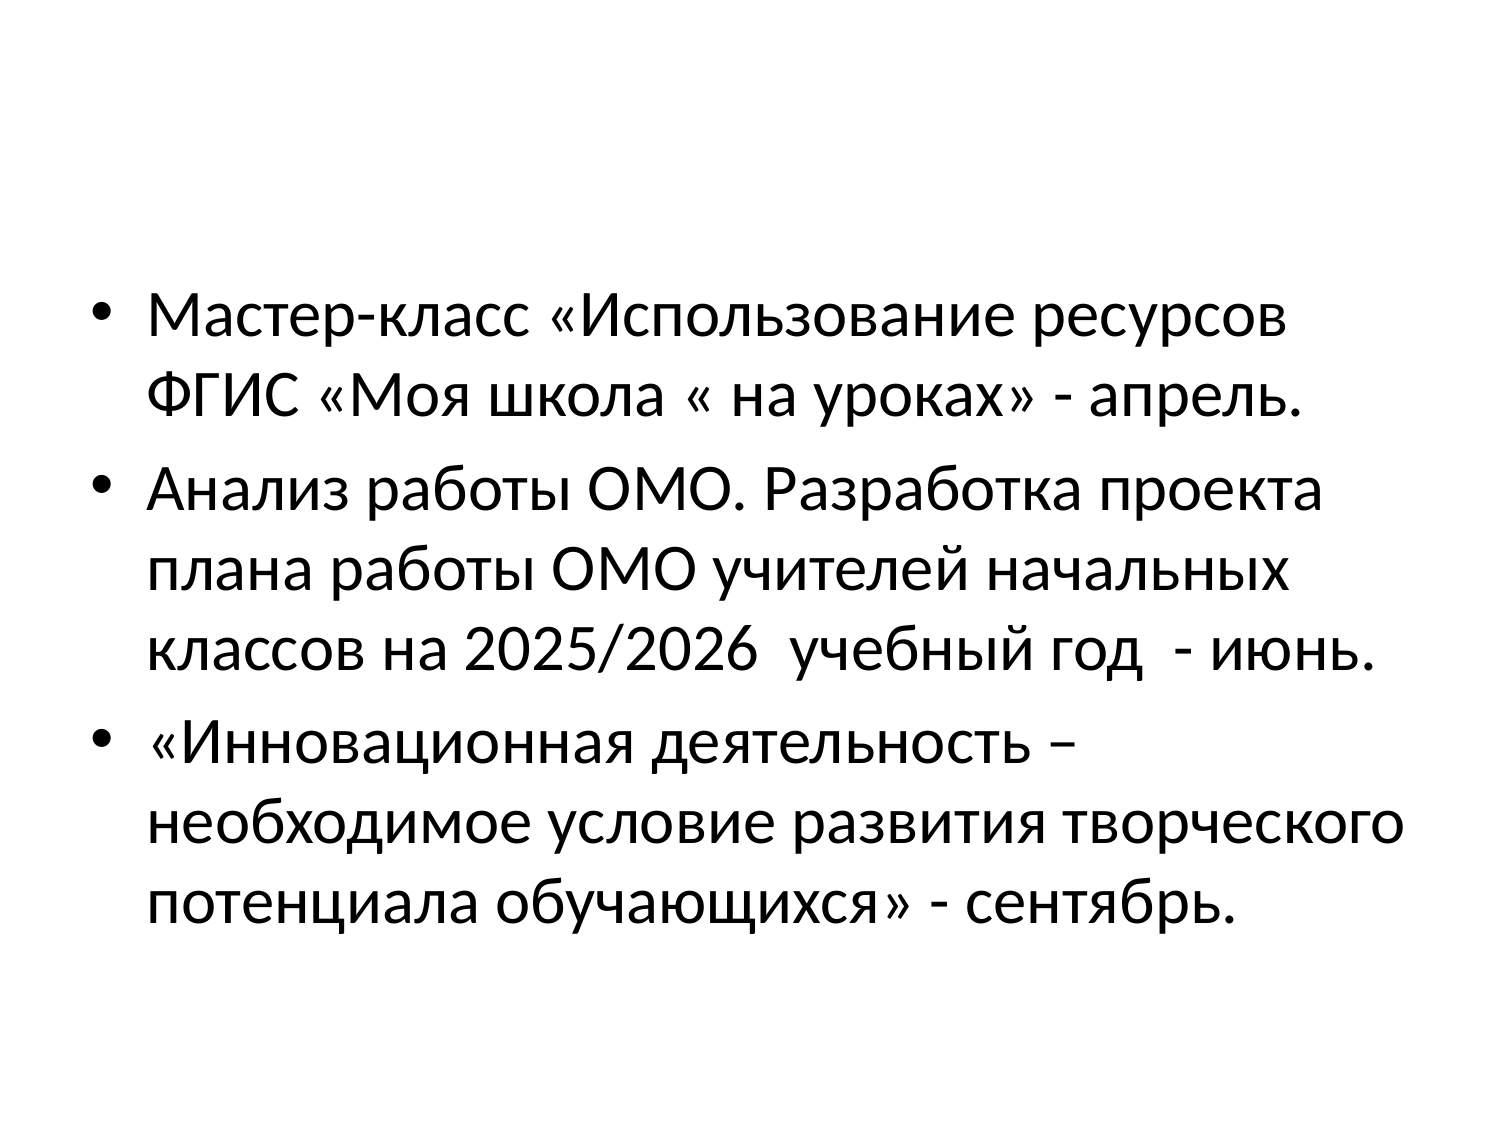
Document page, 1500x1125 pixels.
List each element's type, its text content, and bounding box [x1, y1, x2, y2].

list Мастер-класс «Использование ресурсов ФГИС «Моя школа « на уроках» - апрель. Анализ работы ОМО. Разработка проекта плана работы ОМО учителей начальных классов на 2025/2026 учебный год - июнь. «Инновационная деятельность – необходимое условие развития творческого потенциала обучающихся» - сентябрь. [75, 262, 1425, 1005]
